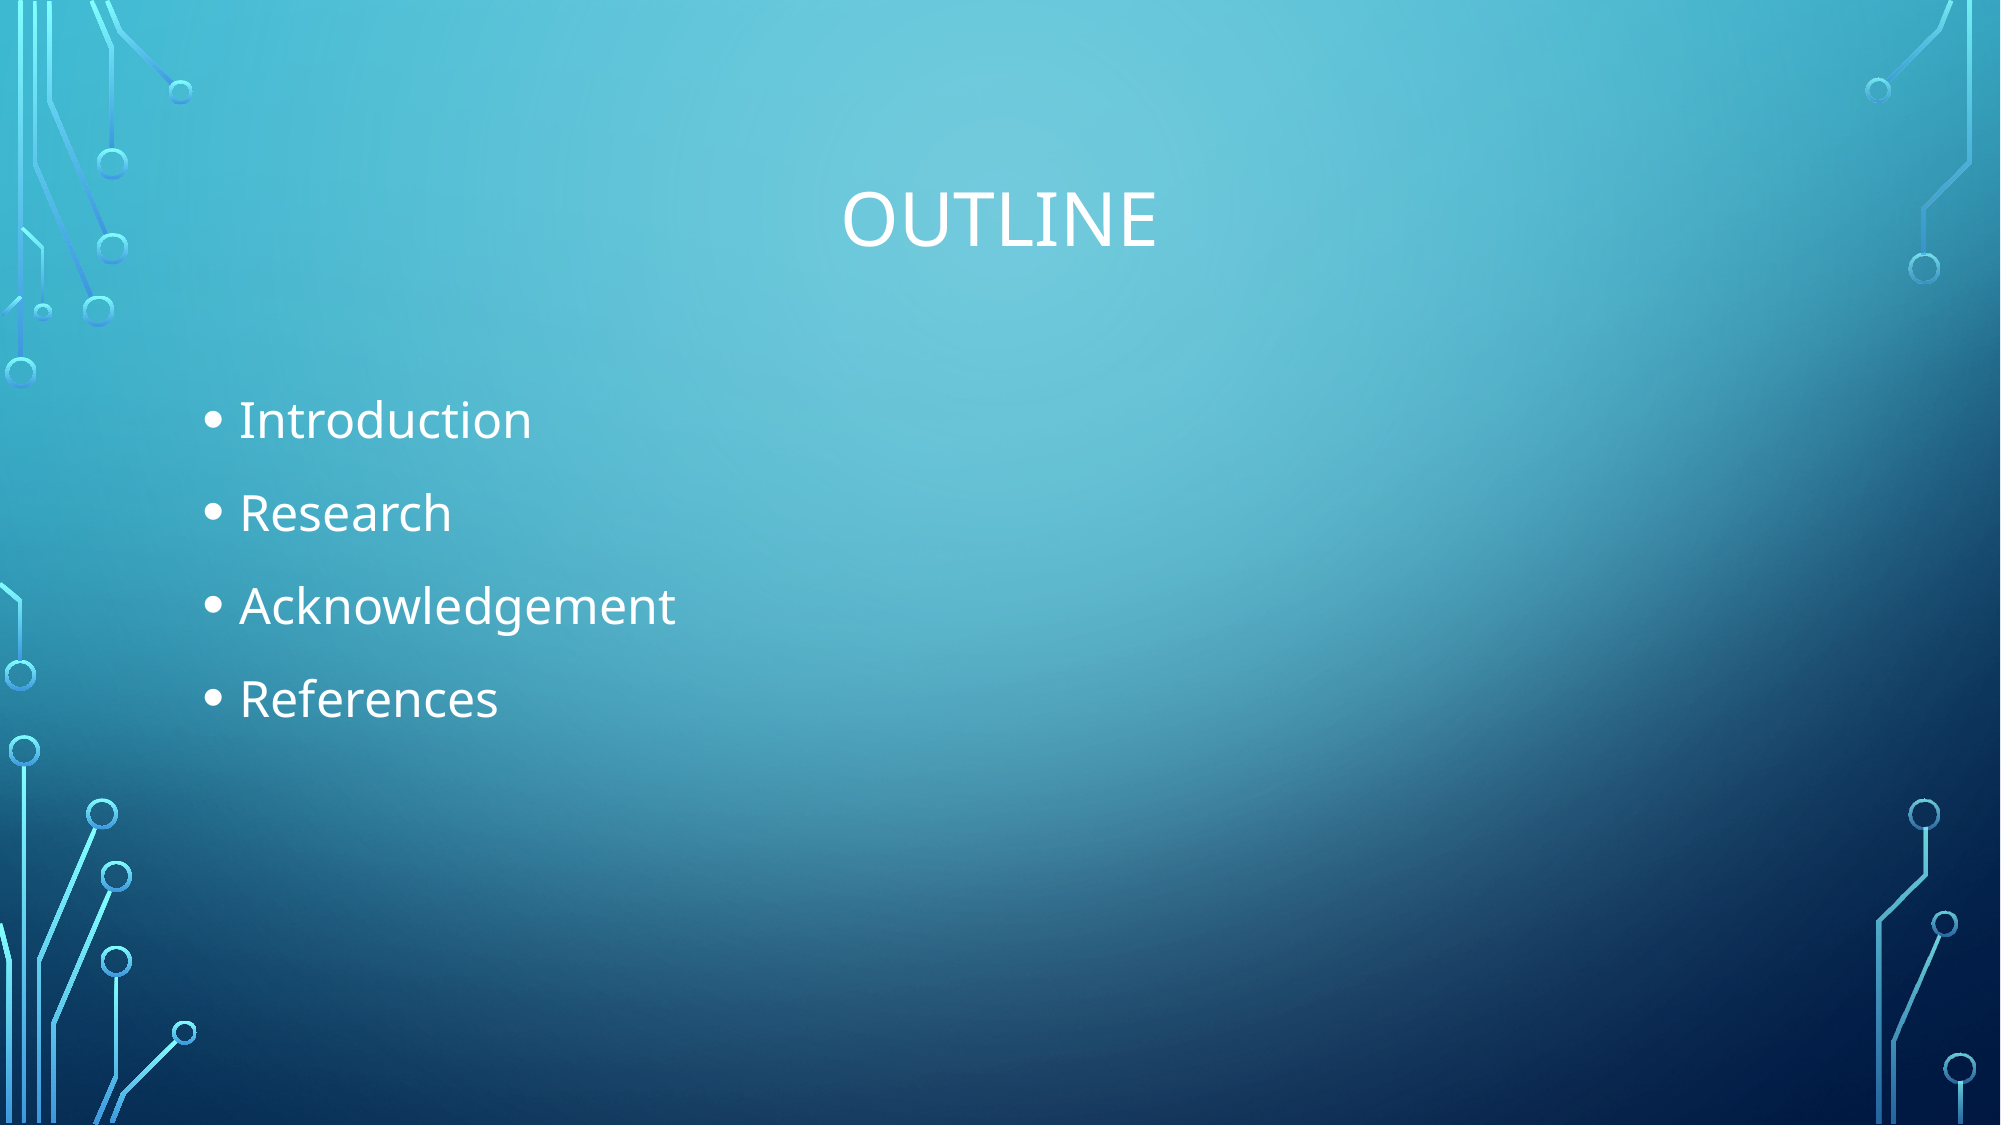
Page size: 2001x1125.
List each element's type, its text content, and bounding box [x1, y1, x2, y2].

list Introduction Research Acknowledgement References [187, 369, 1813, 950]
title OUTLINE [187, 101, 1813, 344]
